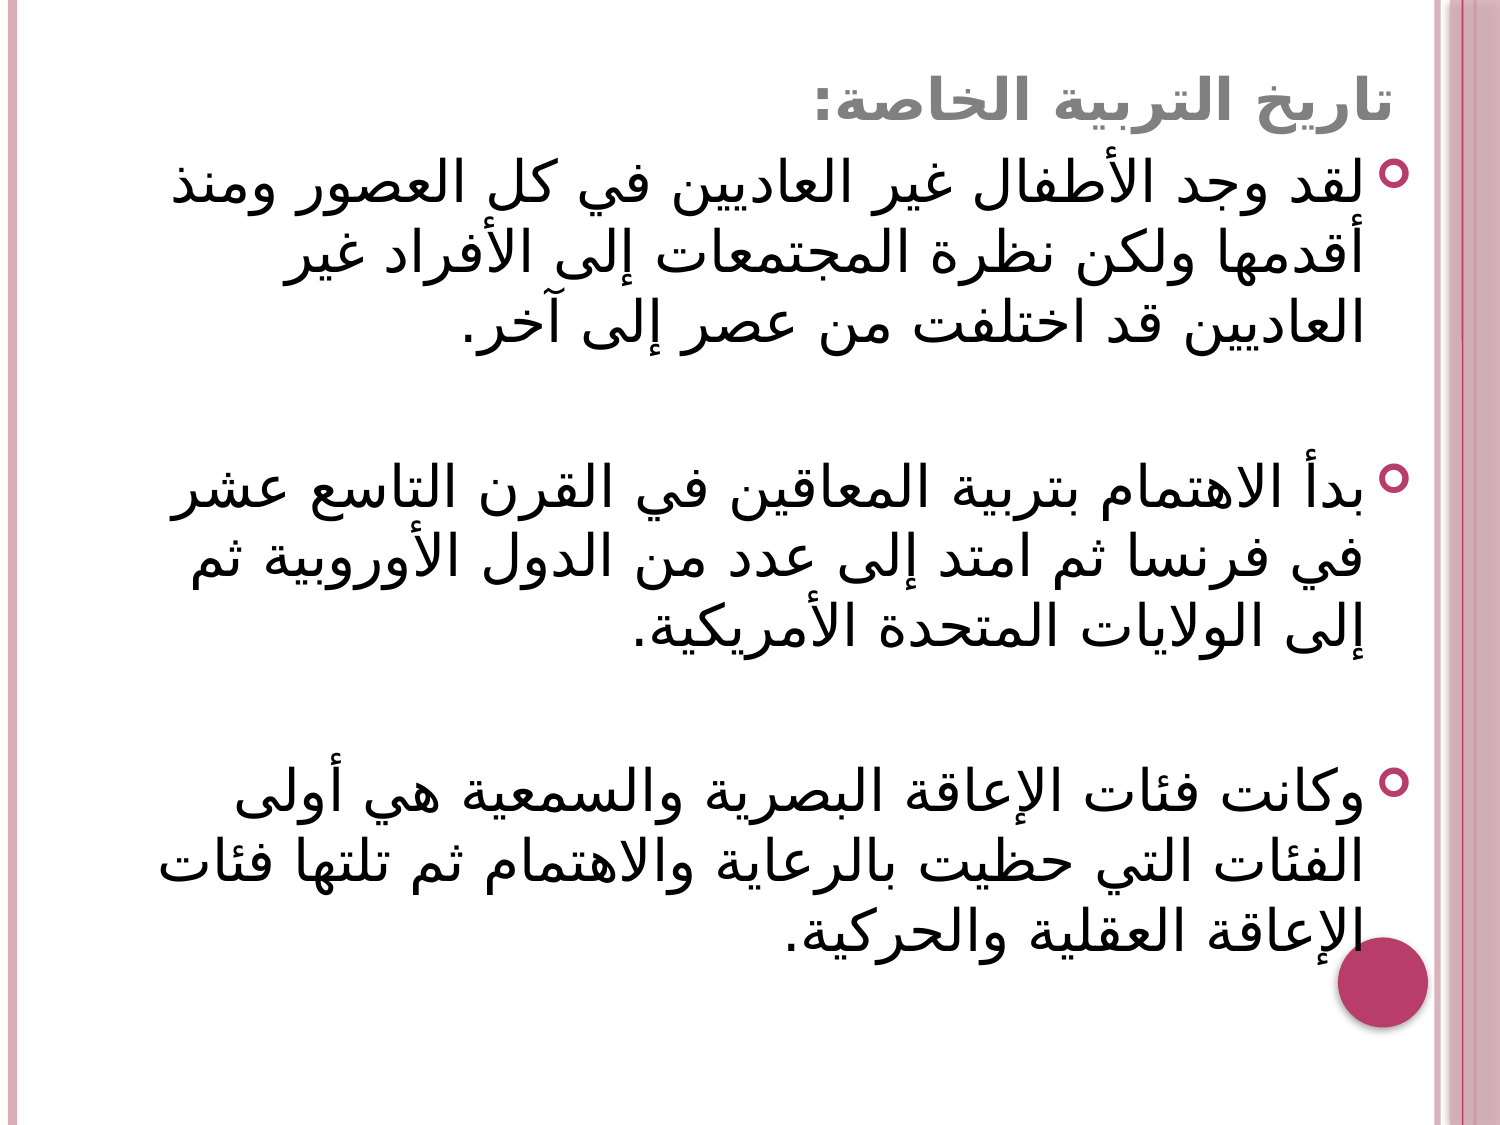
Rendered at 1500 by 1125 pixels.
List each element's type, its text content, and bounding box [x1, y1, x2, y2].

list تاريخ التربية الخاصة: لقد وجد الأطفال غير العاديين في كل العصور ومنذ أقدمها ولكن نظرة المجتمعات إلى الأفراد غير العاديين قد اختلفت من عصر إلى آخر. بدأ الاهتمام بتربية المعاقين في القرن التاسع عشر في فرنسا ثم امتد إلى عدد من الدول الأوروبية ثم إلى الولايات المتحدة الأمريكية. وكانت فئات الإعاقة البصرية والسمعية هي أولى الفئات التي حظيت بالرعاية والاهتمام ثم تلتها فئات الإعاقة العقلية والحركية. [76, 54, 1427, 1012]
